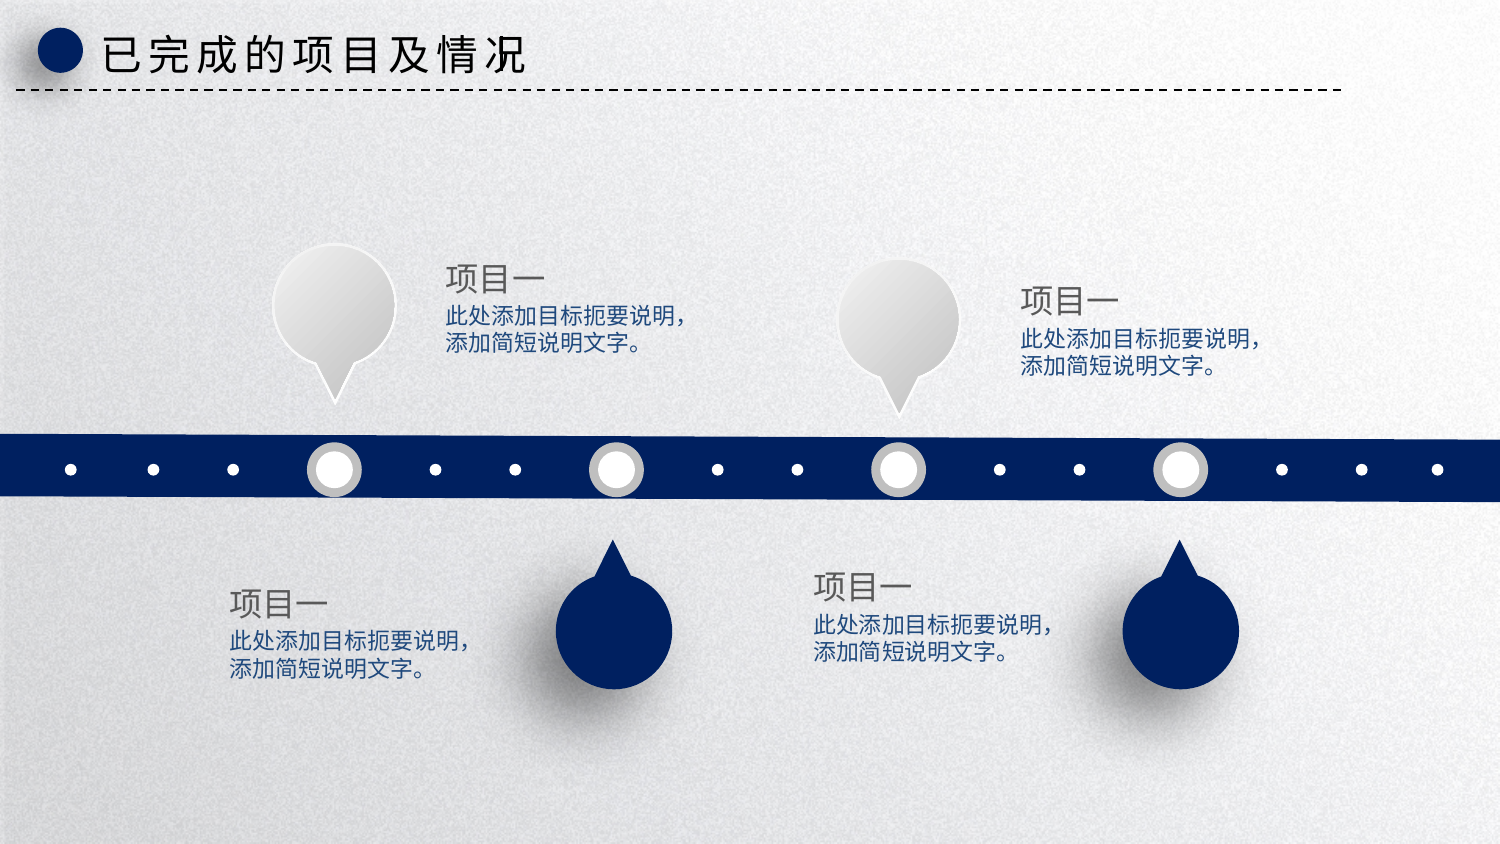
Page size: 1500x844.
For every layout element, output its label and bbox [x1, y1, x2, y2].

text_box [870, 442, 927, 498]
text_box [932, 464, 1148, 472]
picture [0, 472, 1500, 844]
text_box [648, 464, 865, 472]
text_box [0, 464, 301, 472]
text_box [588, 442, 645, 498]
text_box [836, 257, 962, 420]
text_box [1153, 442, 1209, 498]
text_box [306, 442, 362, 498]
picture [0, 0, 1500, 464]
text_box [271, 243, 397, 406]
text_box [368, 464, 583, 472]
text_box [1212, 464, 1500, 472]
